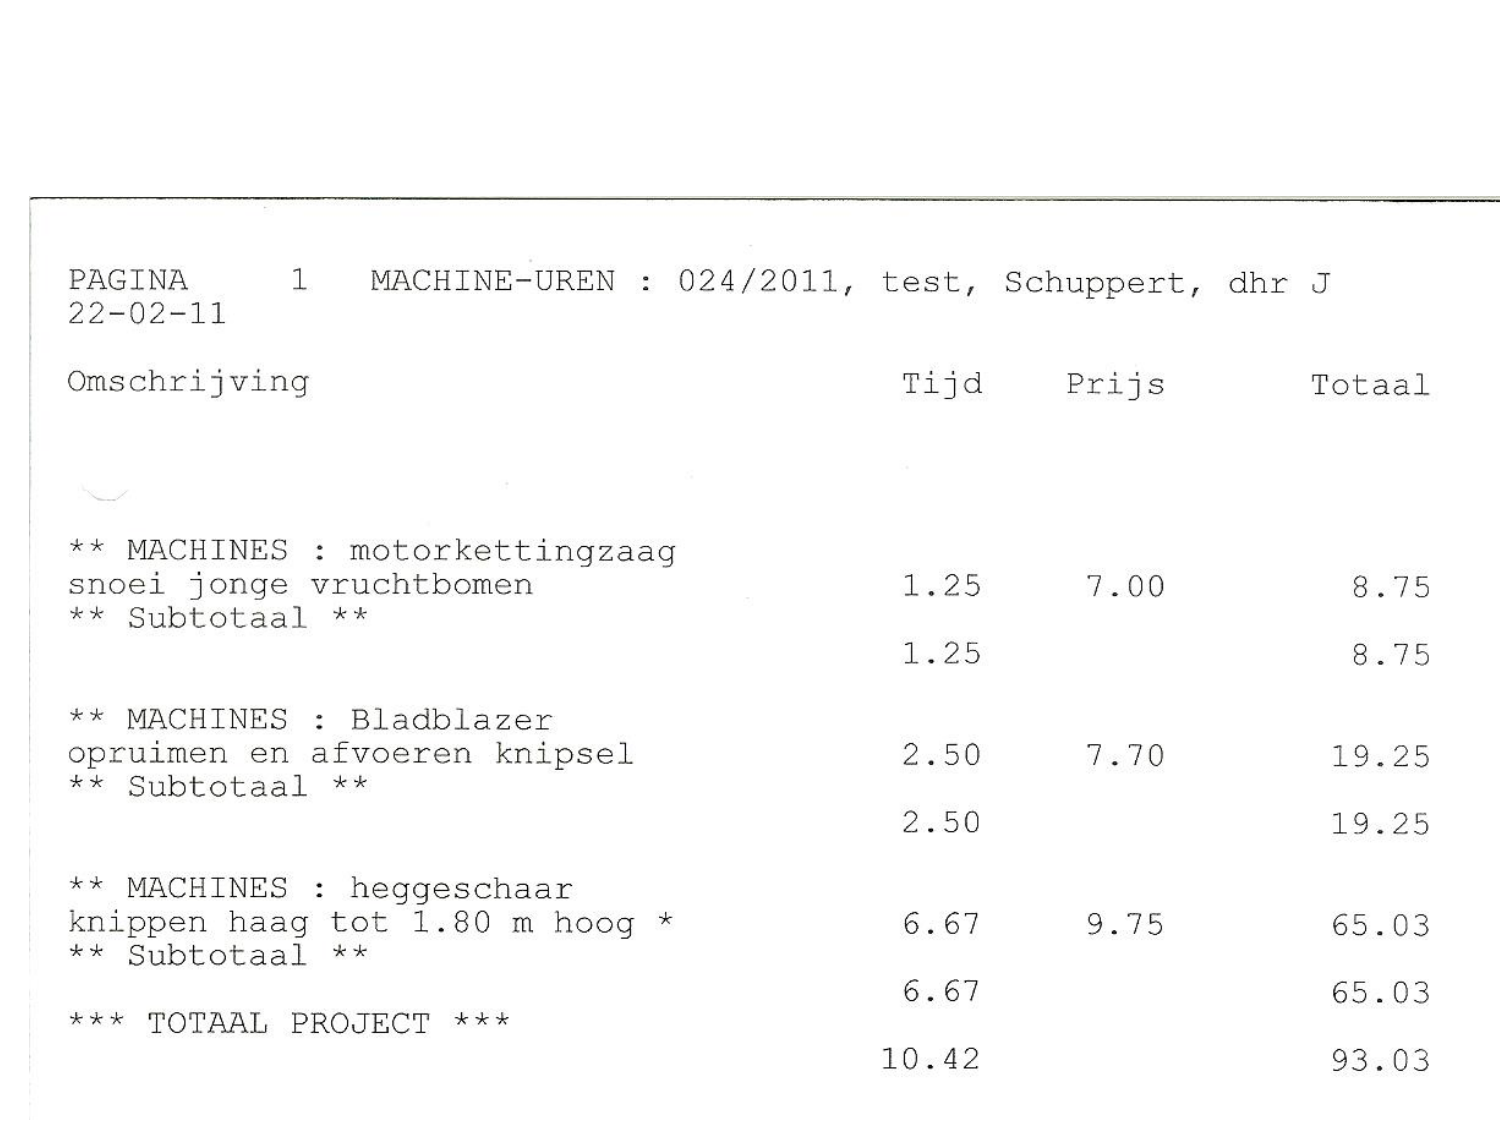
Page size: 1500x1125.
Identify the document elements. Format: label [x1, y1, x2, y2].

picture [29, 196, 1500, 1120]
